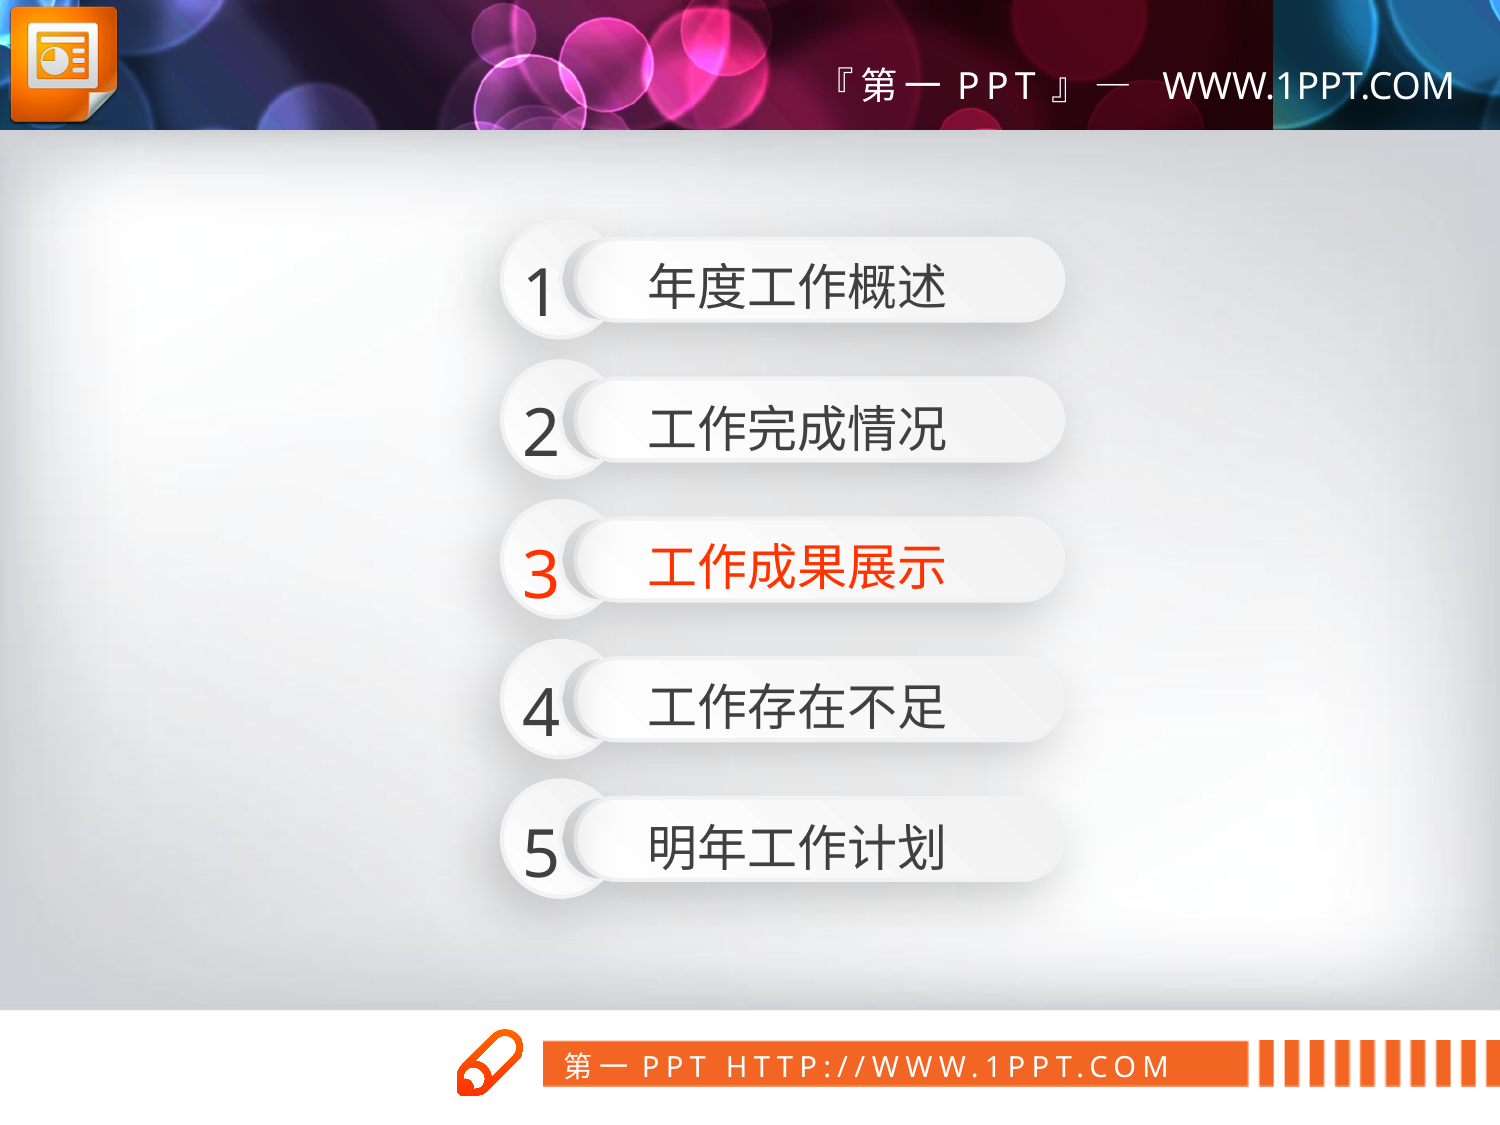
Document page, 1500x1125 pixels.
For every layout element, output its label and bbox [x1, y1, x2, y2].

text_box [501, 780, 1064, 900]
text_box [501, 221, 1064, 339]
text_box [501, 500, 1064, 621]
text_box [501, 640, 1064, 759]
picture [543, 1040, 1500, 1087]
picture [0, 0, 1500, 1012]
text_box [501, 360, 1064, 479]
